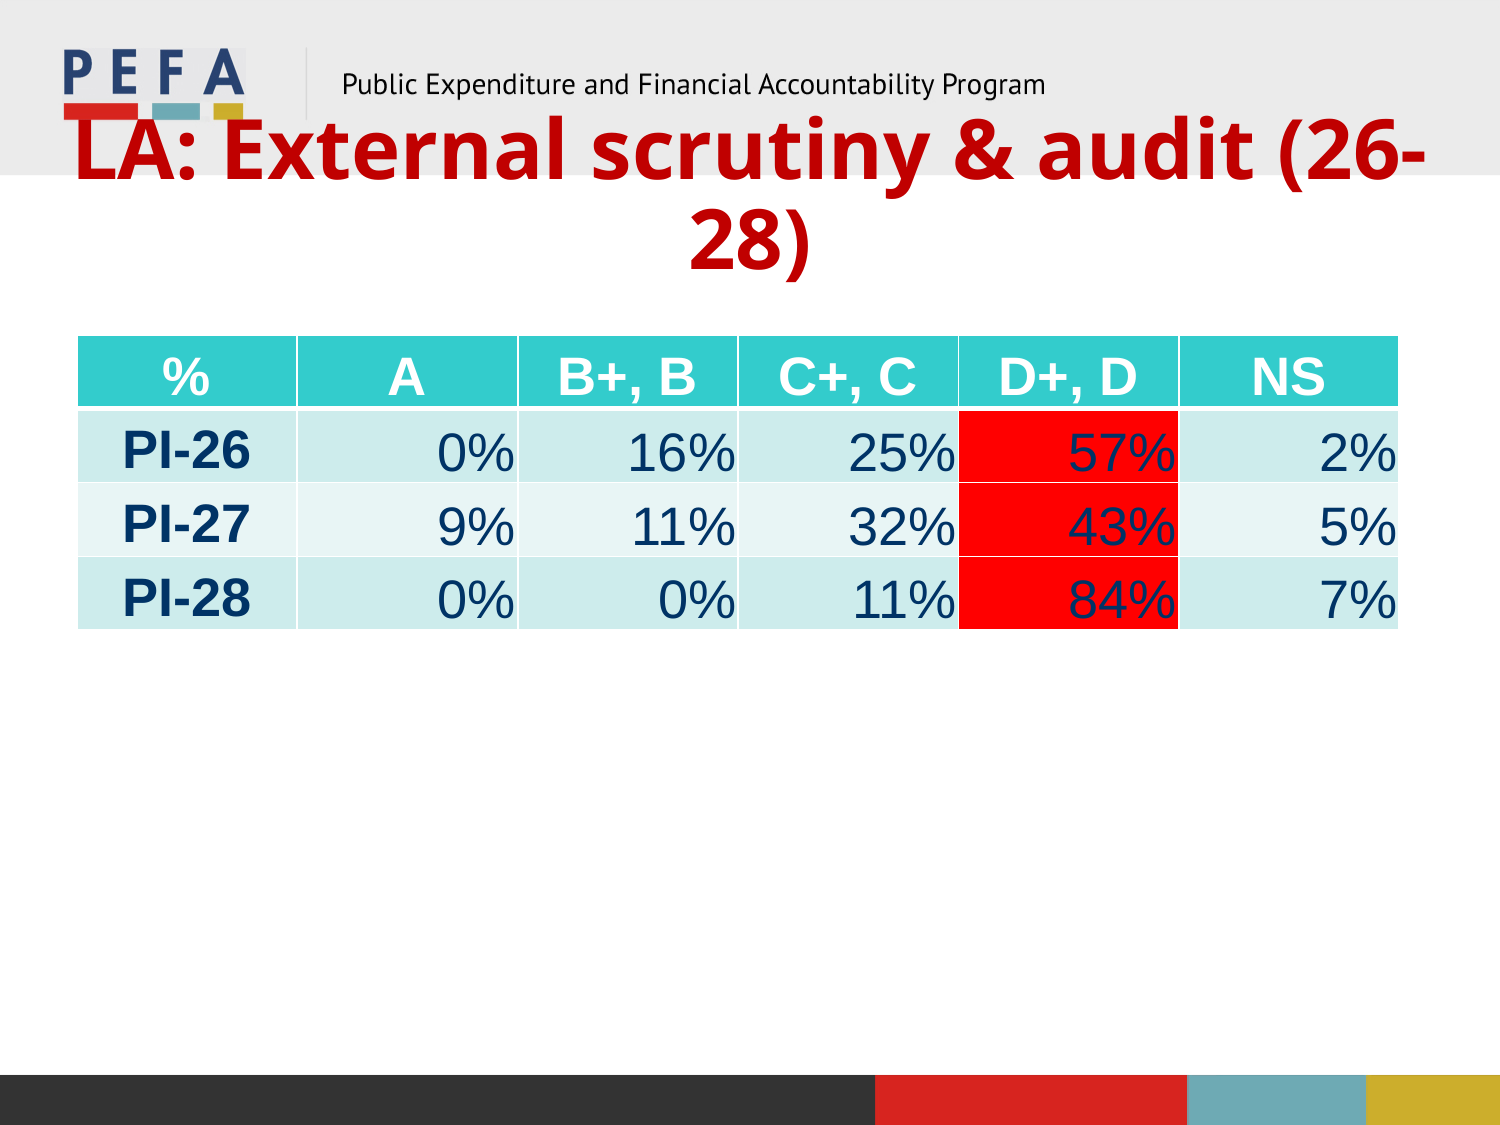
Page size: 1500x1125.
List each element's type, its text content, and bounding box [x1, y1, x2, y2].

table_cell 0% [519, 557, 737, 629]
picture [0, 0, 1500, 125]
table_cell 7% [1180, 557, 1398, 629]
table_cell 5% [1180, 483, 1398, 556]
picture [0, 296, 1500, 1125]
table_header NS [1180, 336, 1398, 406]
table_cell 0% [298, 557, 517, 629]
table_header B+, B [519, 336, 737, 406]
table_cell 57% [959, 411, 1178, 482]
table_header D+, D [959, 336, 1178, 406]
table_cell PI-27 [78, 483, 296, 556]
table_header A [298, 336, 517, 406]
table_cell 43% [959, 483, 1178, 556]
table_cell 16% [519, 411, 737, 482]
table_cell 0% [298, 411, 517, 482]
table_cell 2% [1180, 411, 1398, 482]
table_cell 9% [298, 483, 517, 556]
table_cell 11% [519, 483, 737, 556]
table_header C+, C [739, 336, 958, 406]
table_cell 32% [739, 483, 958, 556]
table_cell 25% [739, 411, 958, 482]
table_cell PI-28 [78, 557, 296, 629]
table_cell 11% [739, 557, 958, 629]
title LA: External scrutiny & audit (26-28) [0, 125, 1500, 296]
table_cell PI-26 [78, 411, 296, 482]
table_header % [78, 336, 296, 406]
table_cell 84% [959, 557, 1178, 629]
